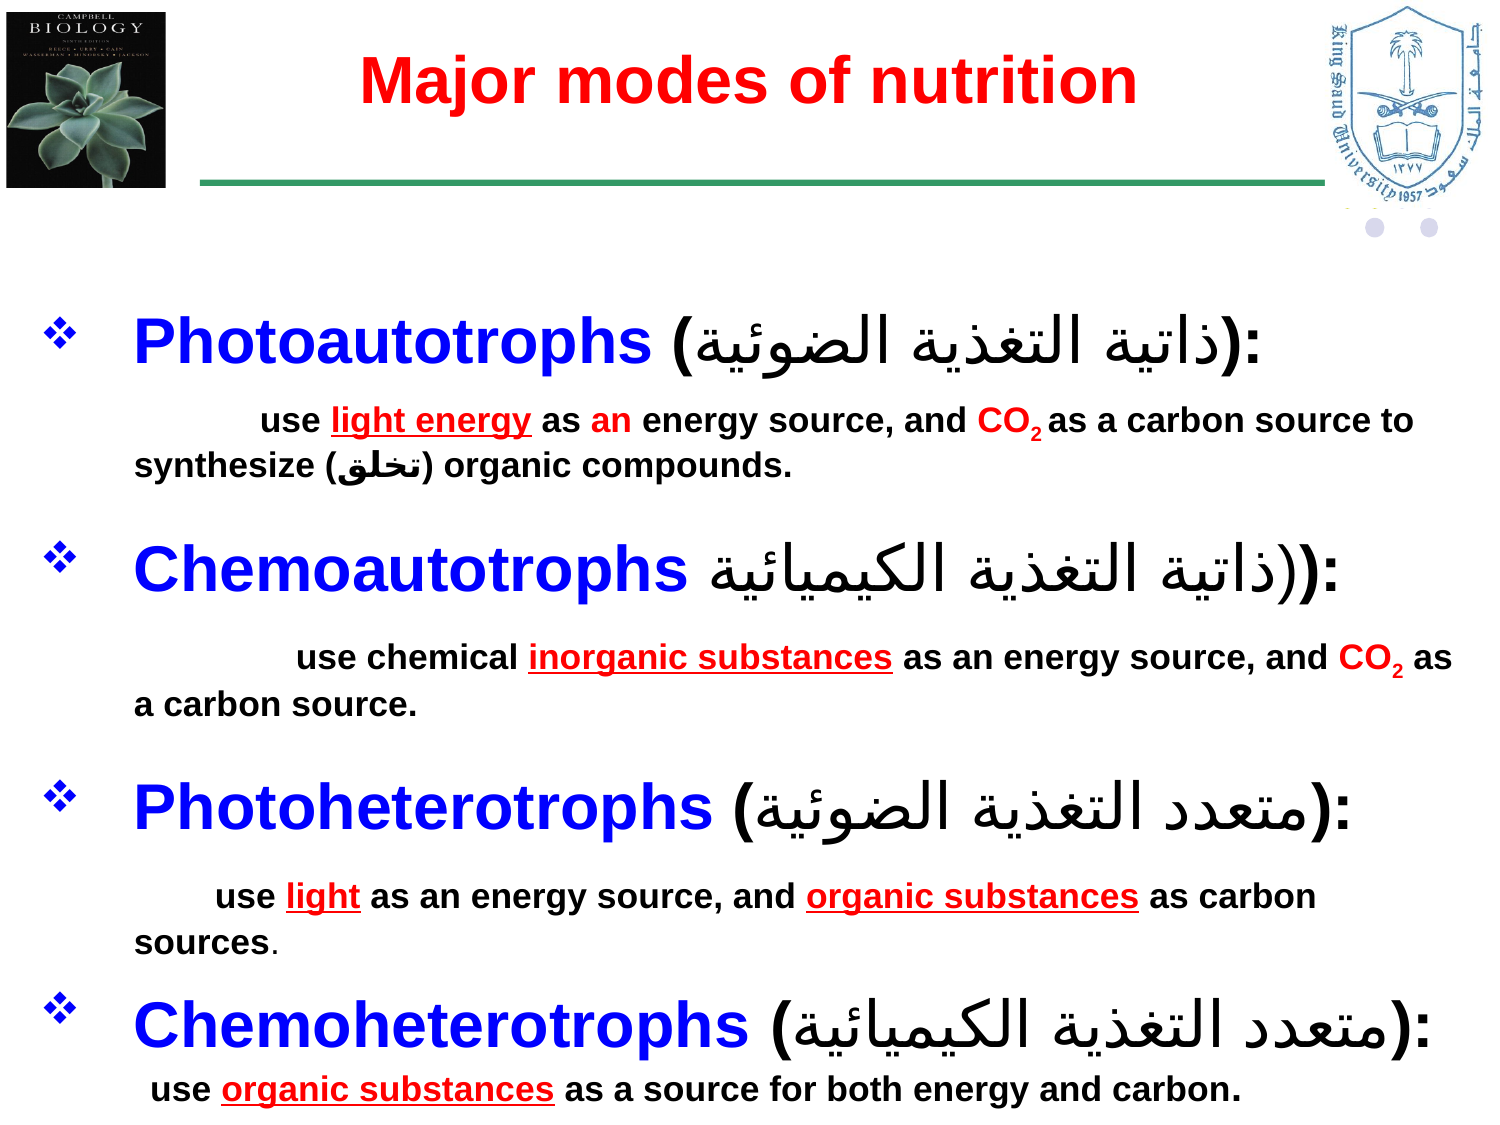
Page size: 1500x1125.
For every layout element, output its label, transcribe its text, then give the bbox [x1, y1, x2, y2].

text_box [5, 0, 1488, 209]
list Photoautotrophs (ذاتية التغذية الضوئية): use light energy as an energy source, and CO2 as a carbon source to synthesize (تخلق) organic compounds. Chemoautotrophs ذاتية التغذية الكيميائية)): use chemical inorganic substances as an energy source, and CO2 as a carbon source. Photoheterotrophs (متعدد التغذية الضوئية): use light as an energy source, and organic substances as carbon sources. Chemoheterotrophs (متعدد التغذية الكيميائية): use organic substances as a source for both energy and carbon. [24, 299, 1475, 1118]
